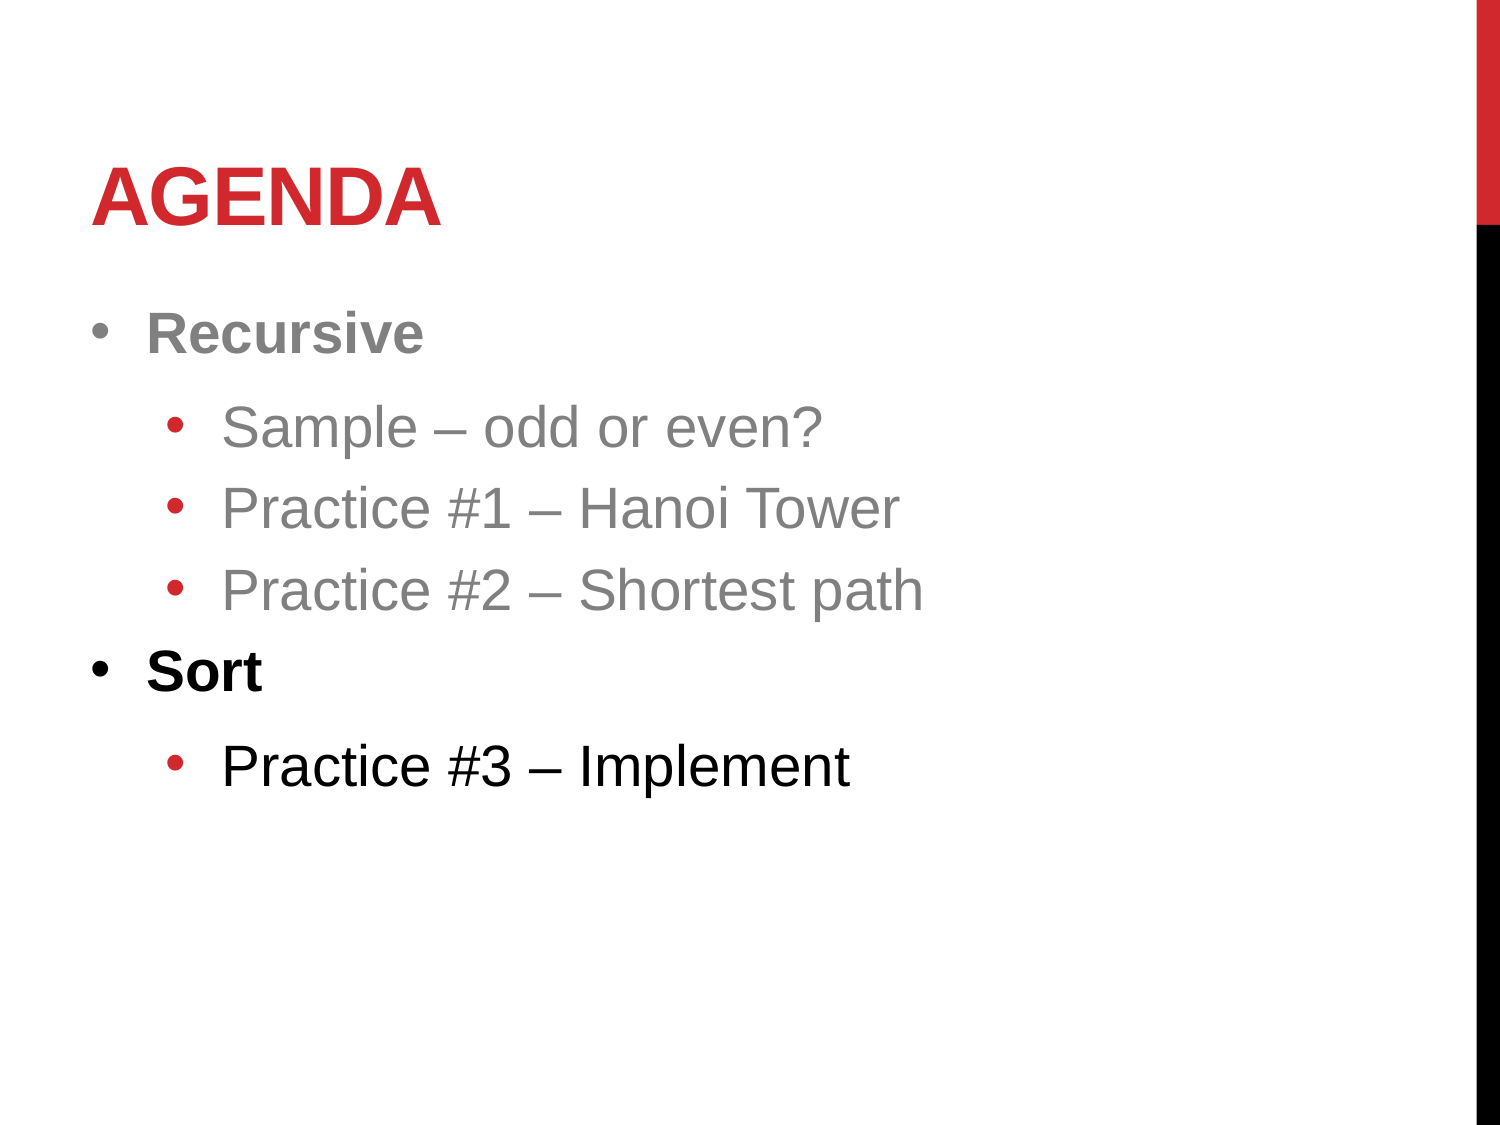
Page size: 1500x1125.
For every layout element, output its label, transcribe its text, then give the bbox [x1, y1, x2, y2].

title Agenda [75, 25, 1025, 250]
list Recursive Sample – odd or even? Practice #1 – Hanoi Tower Practice #2 – Shortest path Sort Practice #3 – Implement [75, 287, 1325, 1005]
